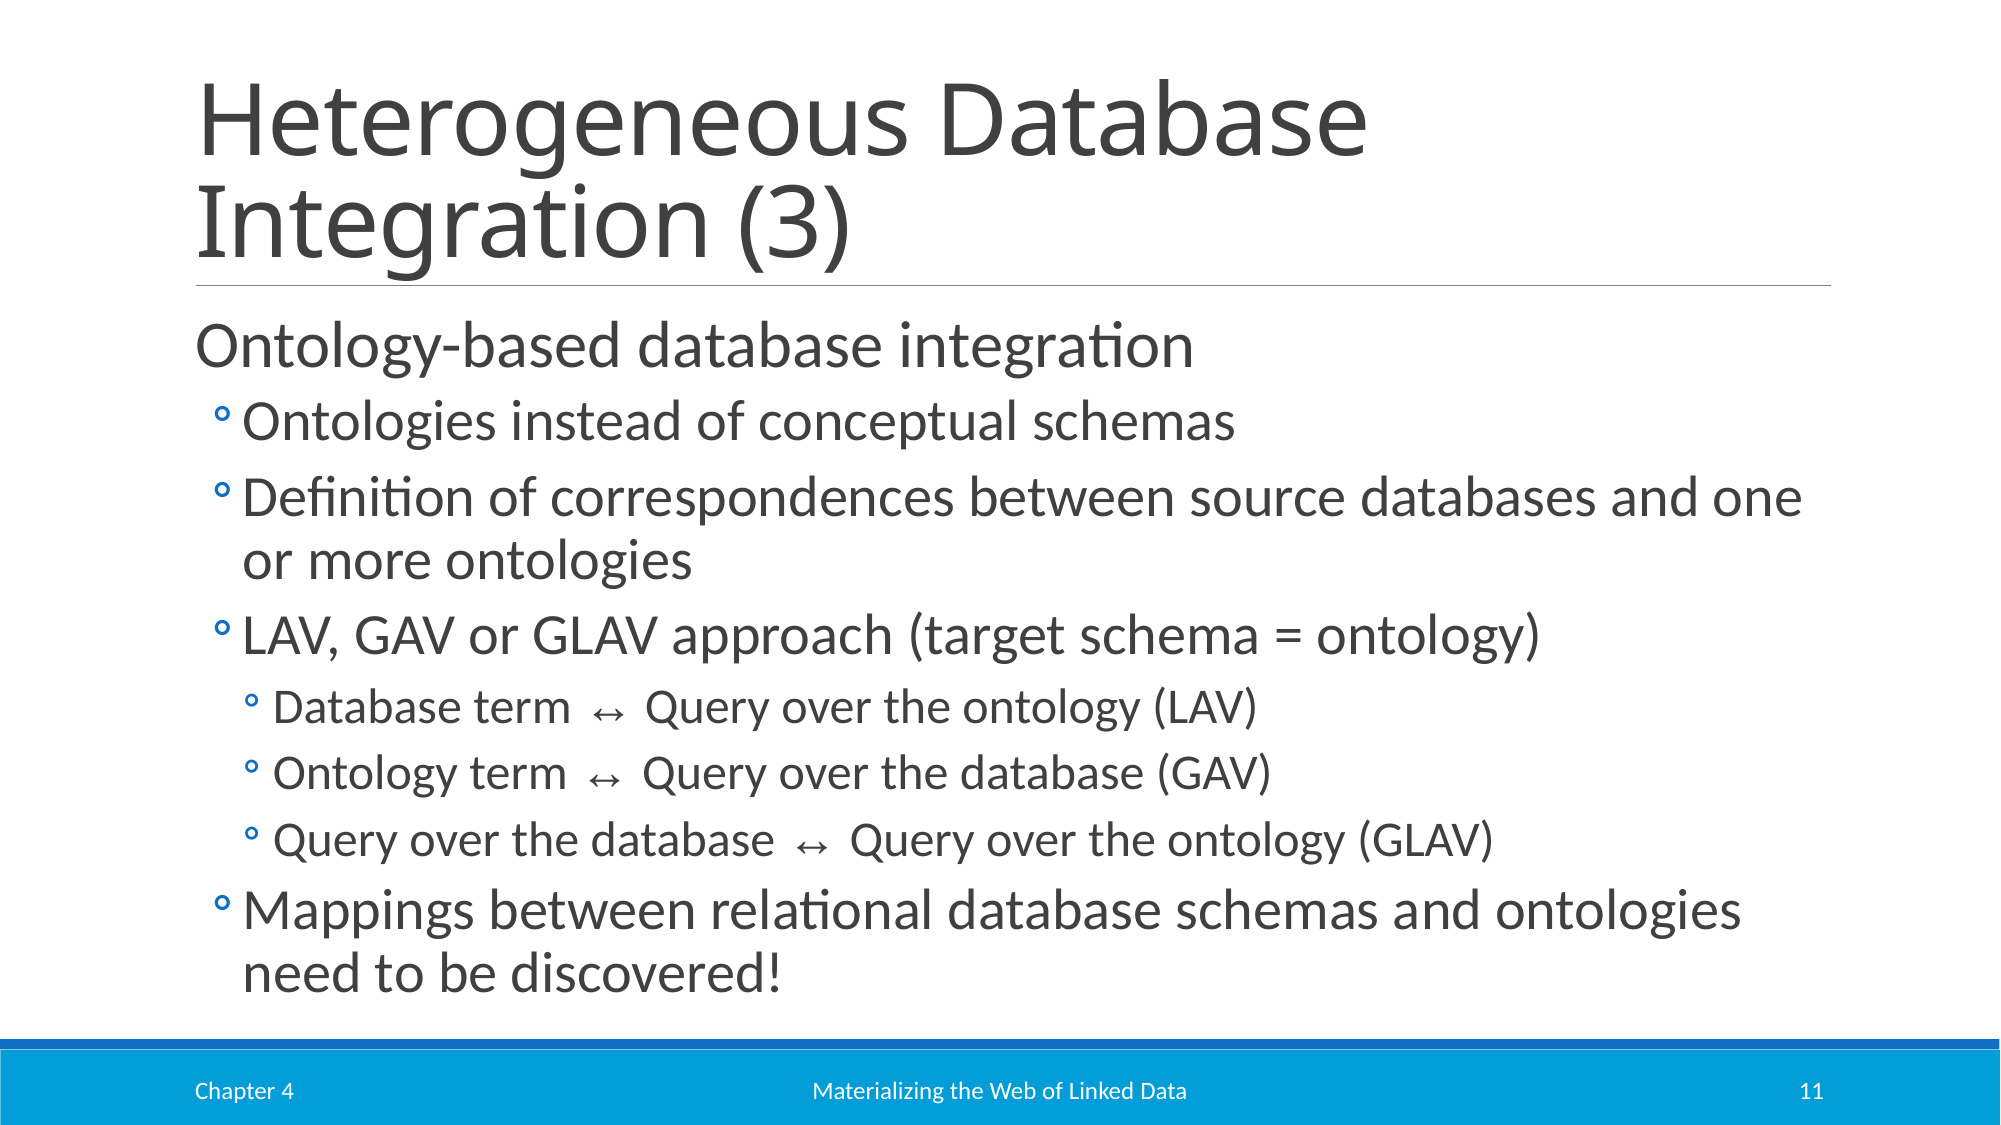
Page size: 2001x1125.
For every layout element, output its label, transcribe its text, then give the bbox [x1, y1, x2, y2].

slide_number Chapter 4 [180, 1059, 586, 1120]
slide_number 11 [1624, 1059, 1840, 1120]
list Ontology-based database integration Ontologies instead of conceptual schemas Definition of correspondences between source databases and one or more ontologies LAV, GAV or GLAV approach (target schema = ontology) Database term ↔ Query over the ontology (LAV) Ontology term ↔ Query over the database (GAV) Query over the database ↔ Query over the ontology (GLAV) Mappings between relational database schemas and ontologies need to be discovered! [180, 302, 1830, 963]
footer Materializing the Web of Linked Data [604, 1059, 1396, 1120]
title Heterogeneous Database Integration (3) [180, 47, 1830, 285]
